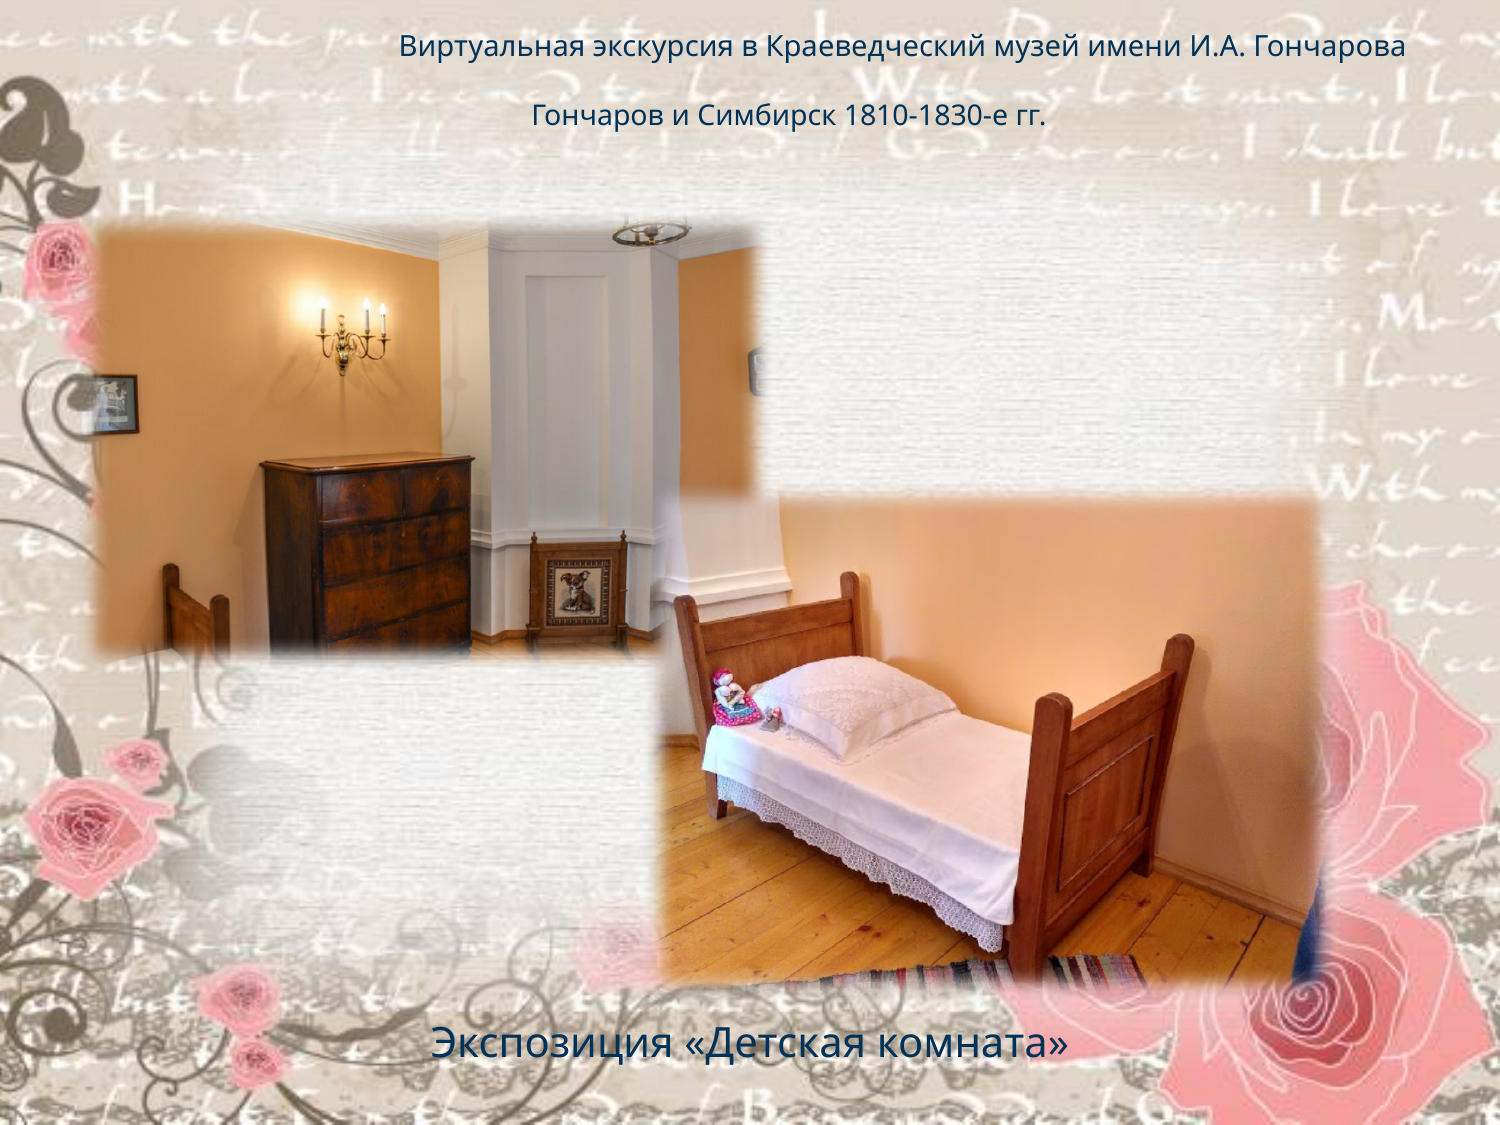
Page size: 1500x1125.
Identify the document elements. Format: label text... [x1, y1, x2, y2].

picture [0, 0, 1500, 1125]
title Гончаров и Симбирск 1810-1830-е гг. [123, 54, 1463, 185]
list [643, 479, 1337, 1000]
text_box Виртуальная экскурсия в Краеведческий музей имени И.А. Гончарова [383, 19, 1477, 70]
text_box Экспозиция «Детская комната» [360, 1008, 1140, 1074]
